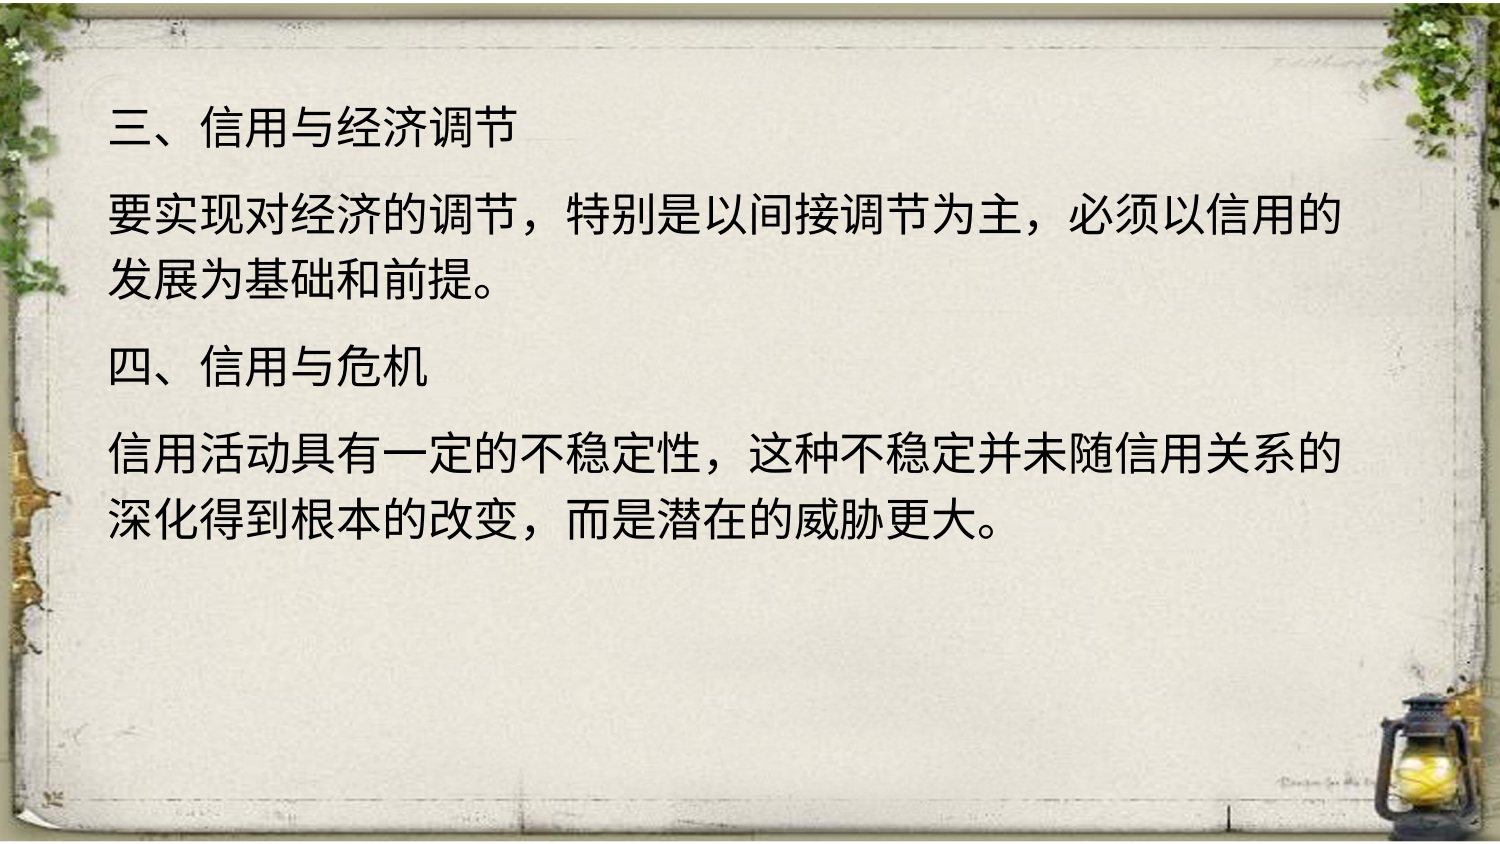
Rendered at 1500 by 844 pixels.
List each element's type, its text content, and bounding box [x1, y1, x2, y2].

picture [0, 0, 1500, 844]
list 三、信用与经济调节 要实现对经济的调节，特别是以间接调节为主，必须以信用的发展为基础和前提。 四、信用与危机 信用活动具有一定的不稳定性，这种不稳定并未随信用关系的深化得到根本的改变，而是潜在的威胁更大。 [93, 80, 1363, 784]
